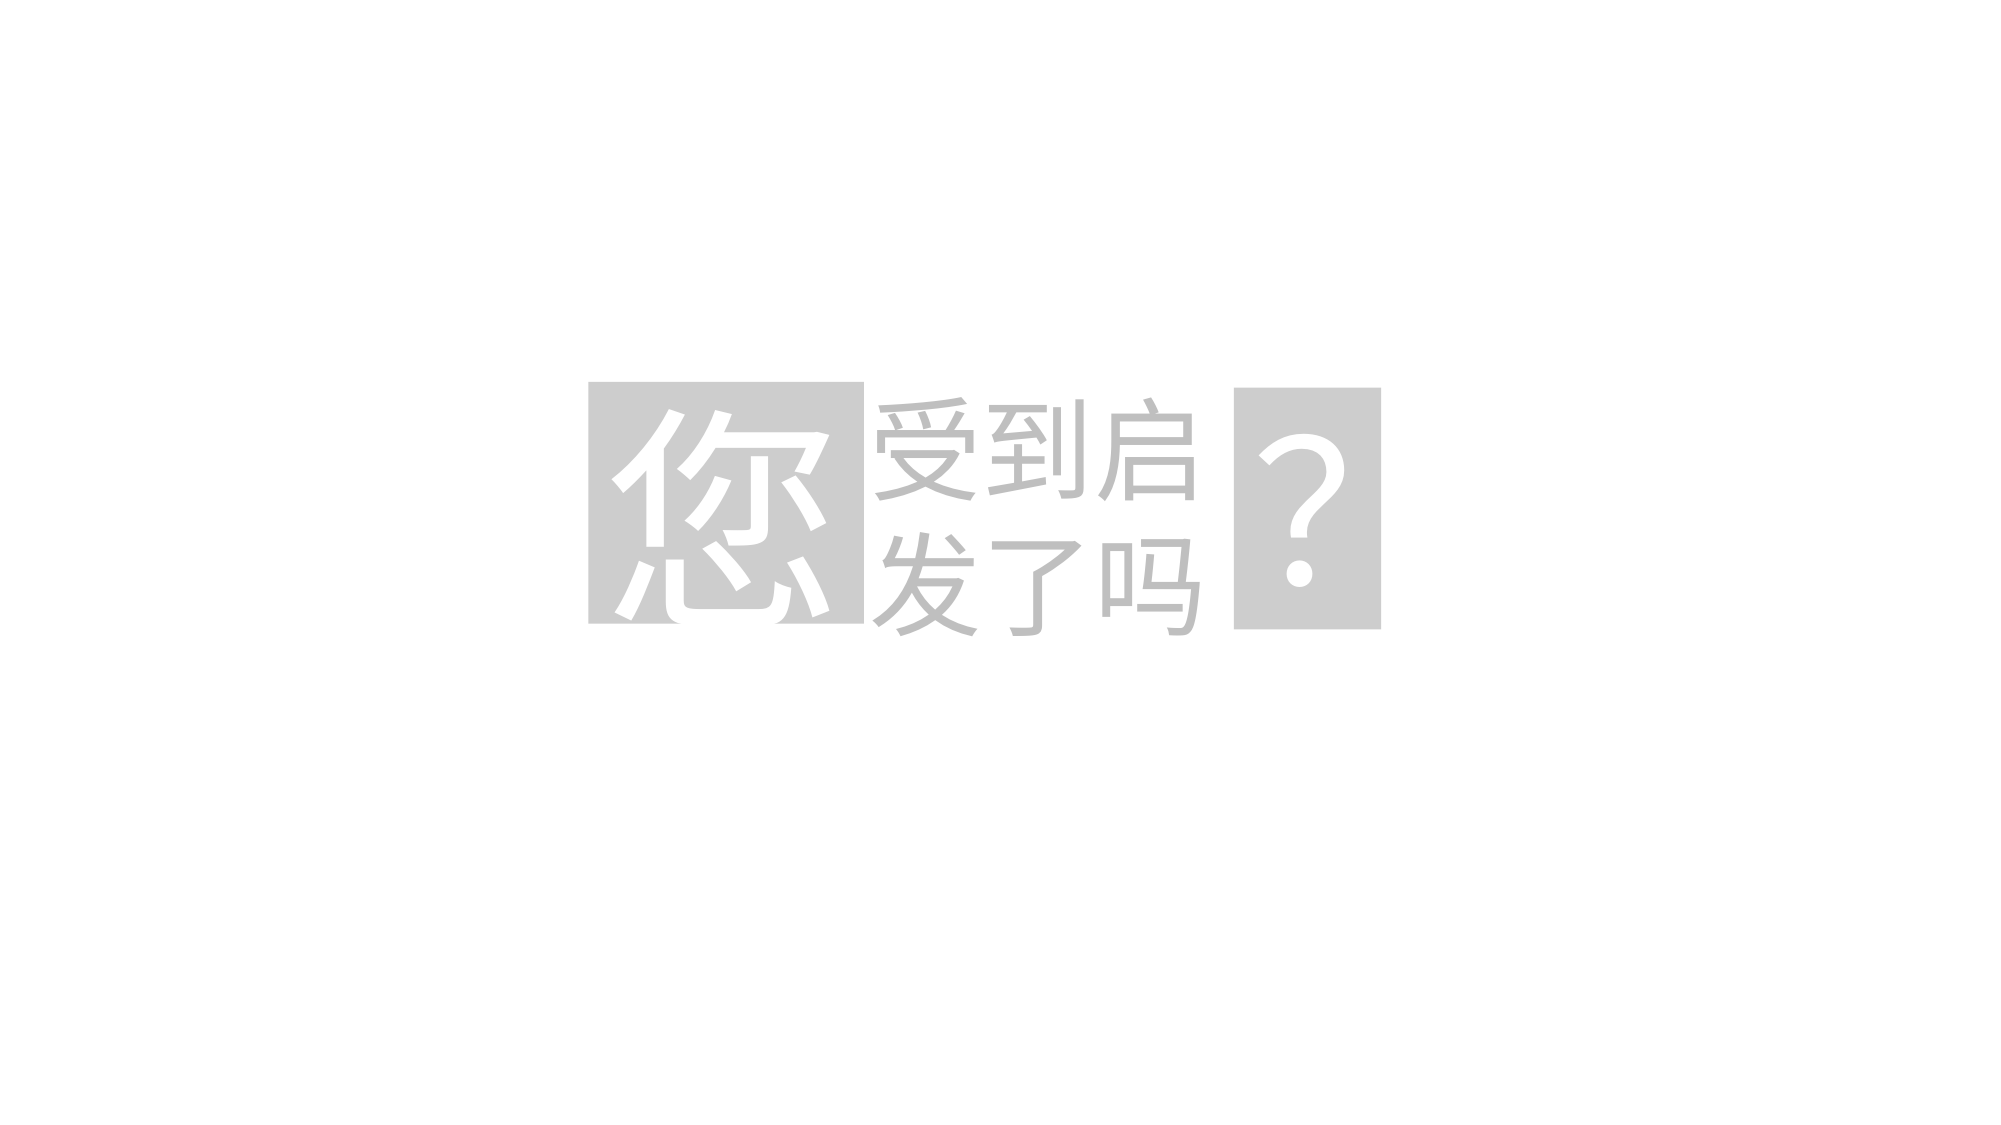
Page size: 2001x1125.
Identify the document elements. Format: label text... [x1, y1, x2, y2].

text_box 您 [588, 364, 861, 670]
text_box [1233, 387, 1237, 630]
text_box 受到启 发了吗 [861, 372, 1234, 661]
text_box ？ [1237, 378, 1470, 637]
